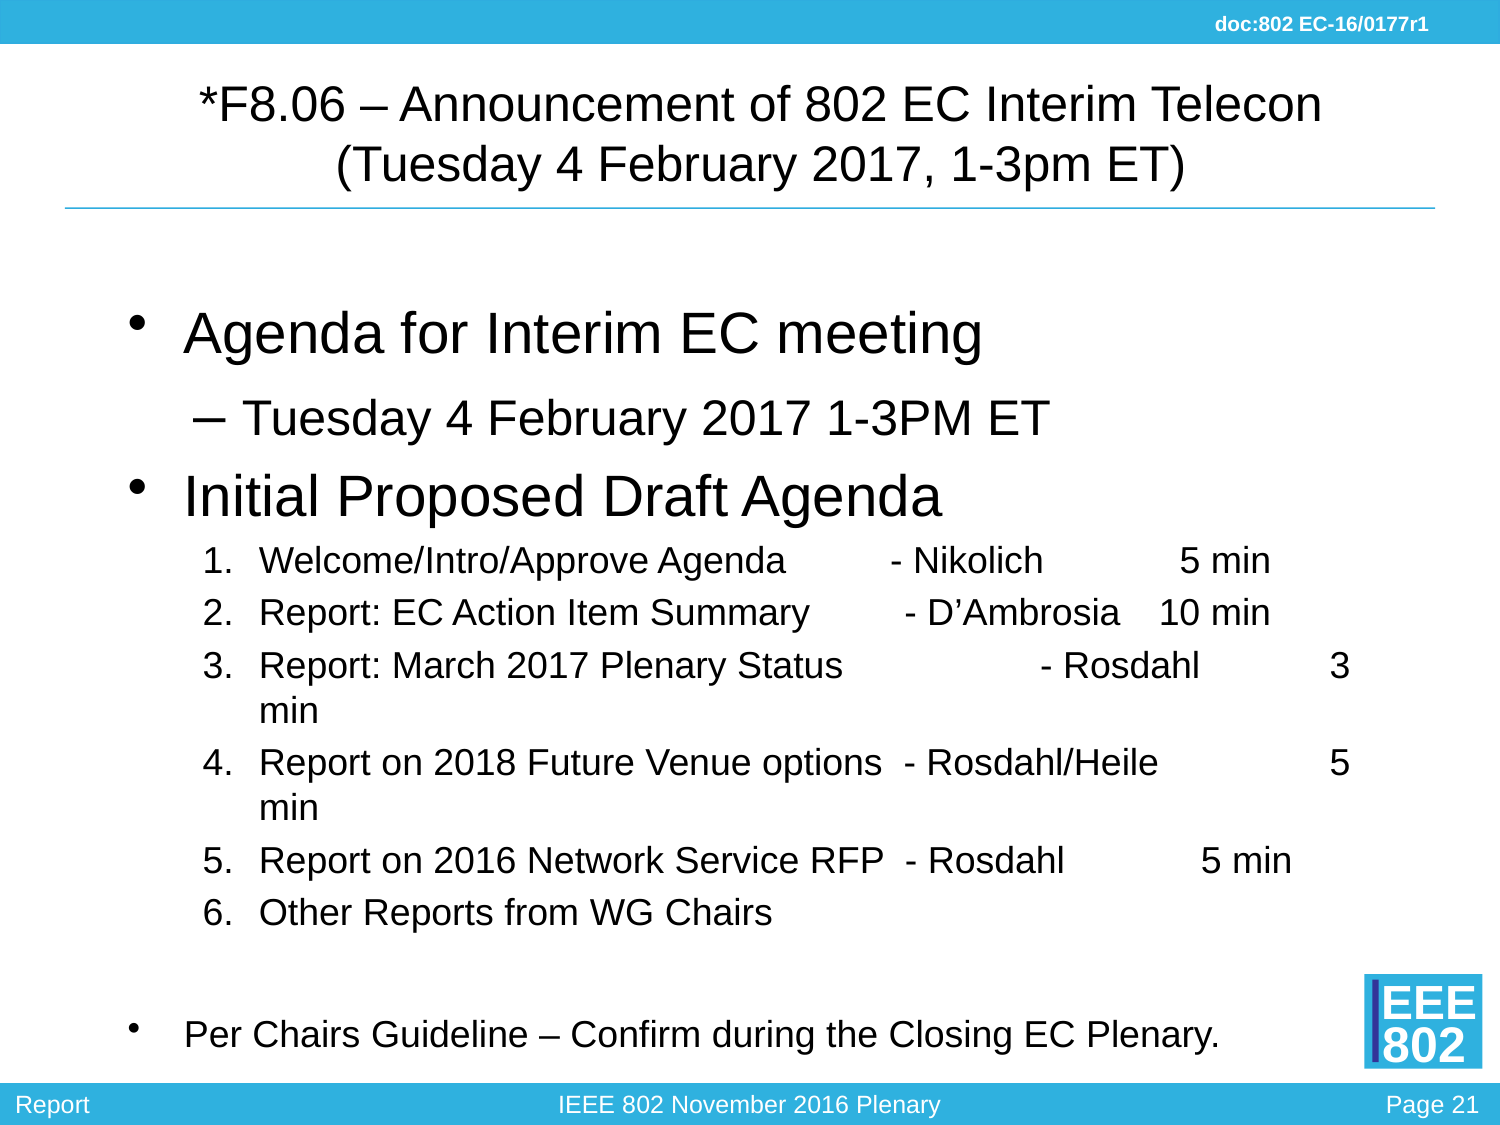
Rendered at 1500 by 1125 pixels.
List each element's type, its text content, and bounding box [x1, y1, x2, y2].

list Agenda for Interim EC meeting – Tuesday 4 February 2017 1-3PM ET Initial Proposed Draft Agenda Welcome/Intro/Approve Agenda - Nikolich 5 min Report: EC Action Item Summary - D’Ambrosia 10 min Report: March 2017 Plenary Status - Rosdahl 3 min Report on 2018 Future Venue options - Rosdahl/Heile 5 min Report on 2016 Network Service RFP - Rosdahl 5 min Other Reports from WG Chairs Per Chairs Guideline – Confirm during the Closing EC Plenary. [112, 287, 1375, 1050]
title *F8.06 – Announcement of 802 EC Interim Telecon (Tuesday 4 February 2017, 1-3pm ET) [123, 56, 1399, 207]
